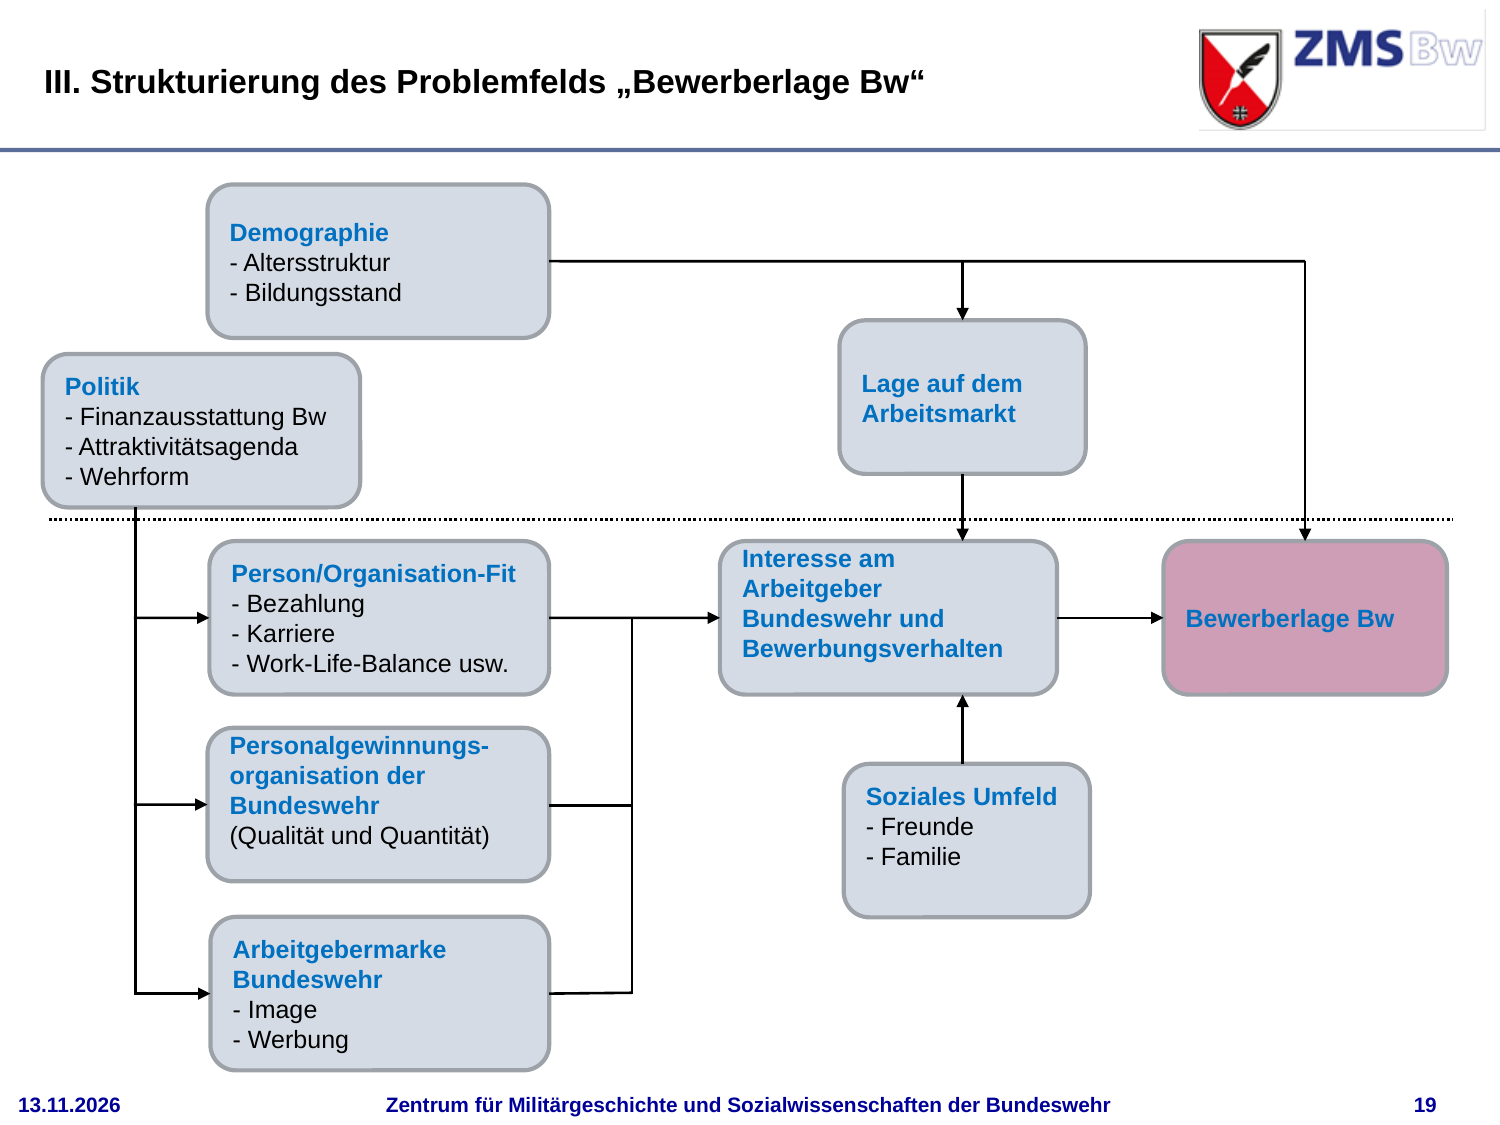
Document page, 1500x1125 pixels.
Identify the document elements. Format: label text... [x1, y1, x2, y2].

picture [1199, 9, 1487, 132]
text_box Person/Organisation-Fit - Bezahlung - Karriere - Work-Life-Balance usw. [207, 538, 552, 697]
text_box Demographie - Altersstruktur - Bildungsstand [205, 182, 552, 341]
text_box Personalgewinnungs-organisation der Bundeswehr (Qualität und Quantität) [205, 725, 552, 884]
text_box III. Strukturierung des Problemfelds „Bewerberlage Bw“ [29, 52, 987, 108]
text_box Interesse am Arbeitgeber Bundeswehr und Bewerbungsverhalten [717, 538, 1060, 697]
text_box Bewerberlage Bw [1161, 538, 1450, 697]
text_box Politik - Finanzausstattung Bw - Attraktivitätsagenda - Wehrform [40, 351, 363, 510]
text_box Arbeitgebermarke Bundeswehr - Image - Werbung [208, 914, 552, 1073]
text_box Soziales Umfeld - Freunde - Familie [841, 761, 1093, 920]
text_box Lage auf dem Arbeitsmarkt [837, 318, 1088, 476]
